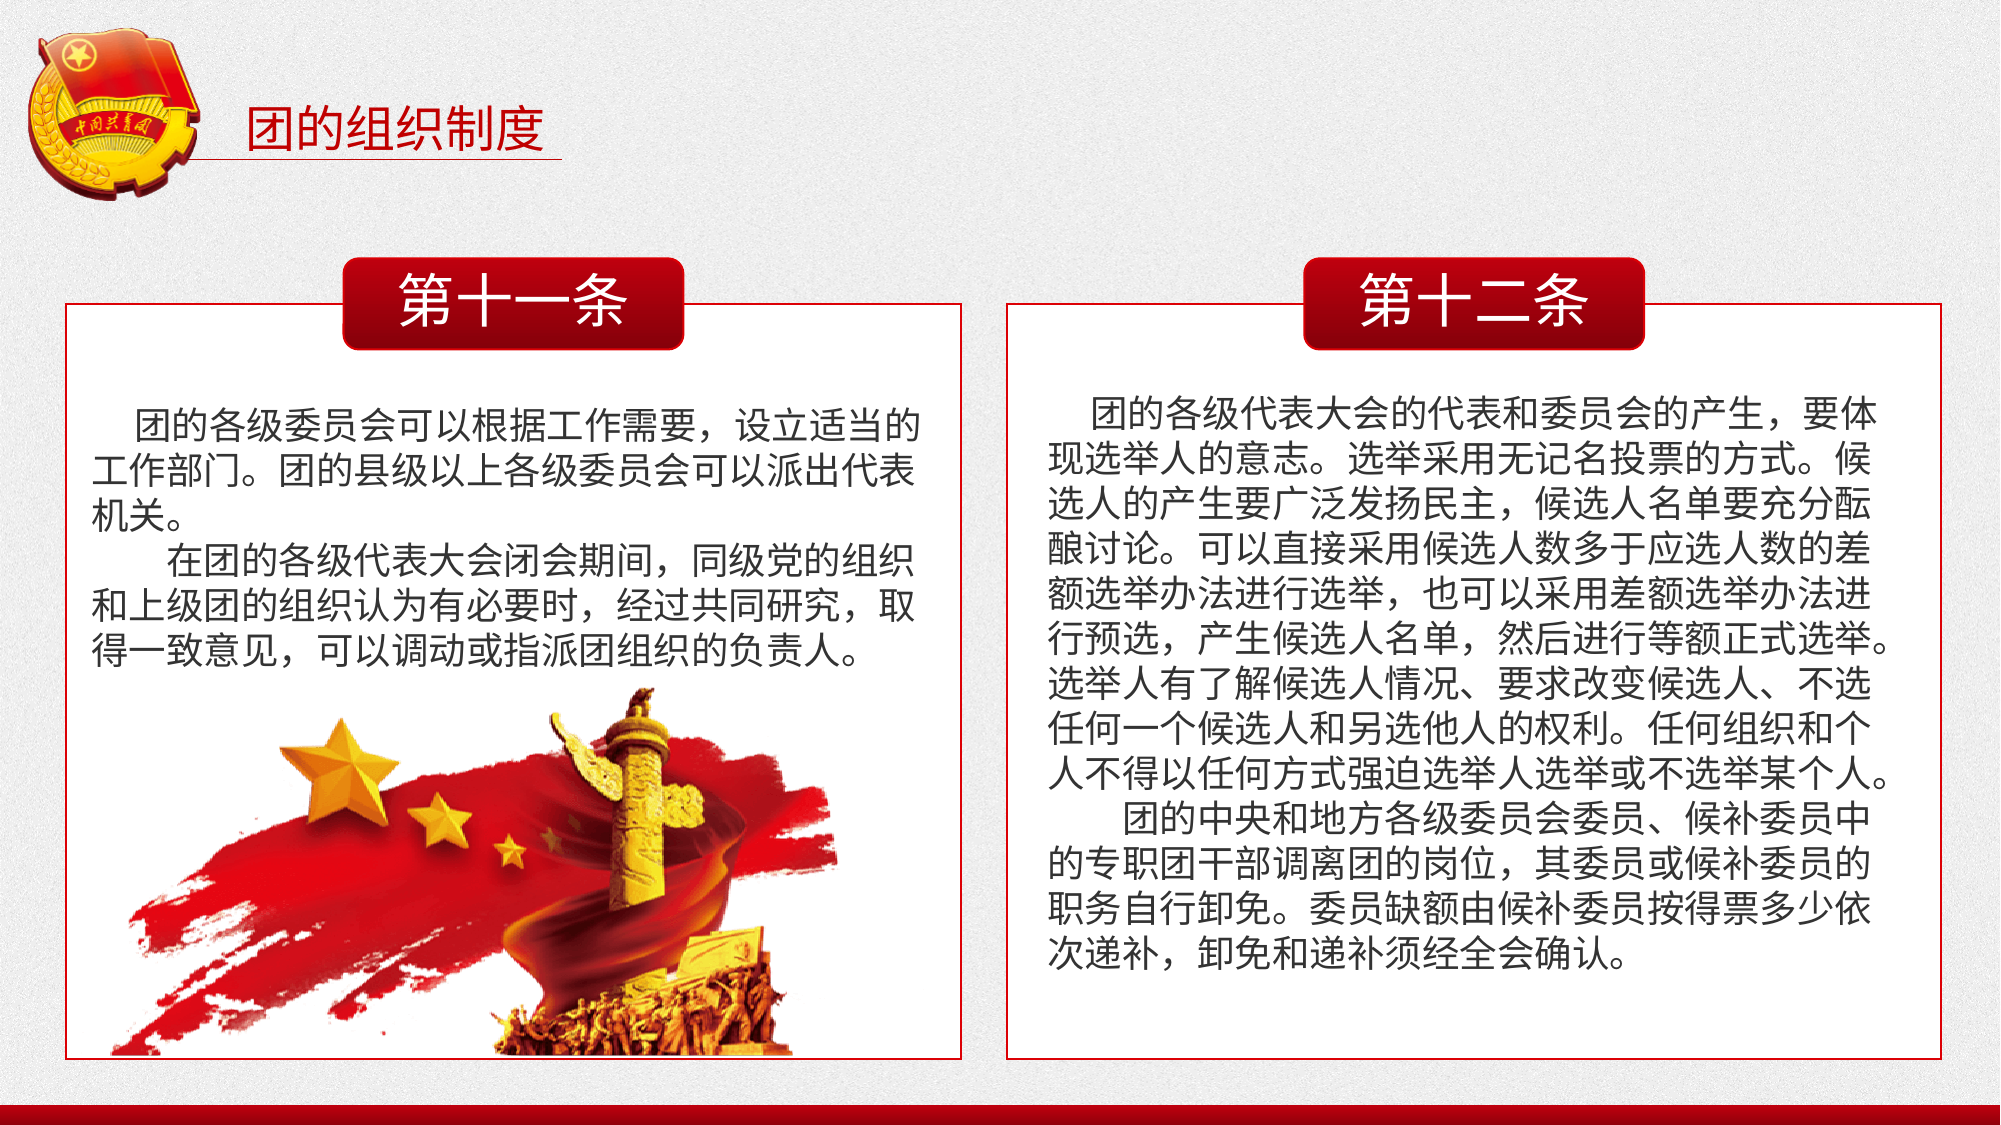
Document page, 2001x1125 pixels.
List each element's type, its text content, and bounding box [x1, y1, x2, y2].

text_box 团的各级委员会可以根据工作需要，设立适当的工作部门。团的县级以上各级委员会可以派出代表机关。 在团的各级代表大会闭会期间，同级党的组织和上级团的组织认为有必要时，经过共同研究，取得一致意见，可以调动或指派团组织的负责人。 [76, 394, 951, 680]
text_box [65, 303, 962, 1060]
text_box 第十二条 [1303, 257, 1646, 351]
picture [0, 0, 2001, 1125]
text_box 团的组织制度 [230, 90, 561, 159]
text_box [1006, 303, 1942, 1060]
text_box 第十一条 [342, 257, 685, 351]
text_box 团的组织制度 [230, 160, 561, 165]
text_box 团的各级代表大会的代表和委员会的产生，要体现选举人的意志。选举采用无记名投票的方式。候选人的产生要广泛发扬民主，候选人名单要充分酝酿讨论。可以直接采用候选人数多于应选人数的差额选举办法进行选举，也可以采用差额选举办法进行预选，产生候选人名单，然后进行等额正式选举。选举人有了解候选人情况、要求改变候选人、不选任何一个候选人和另选他人的权利。任何组织和个人不得以任何方式强迫选举人选举或不选举某个人。 团的中央和地方各级委员会委员、候补委员中的专职团干部调离团的岗位，其委员或候补委员的职务自行卸免。委员缺额由候补委员按得票多少依次递补，卸免和递补须经全会确认。 [1032, 382, 1916, 983]
